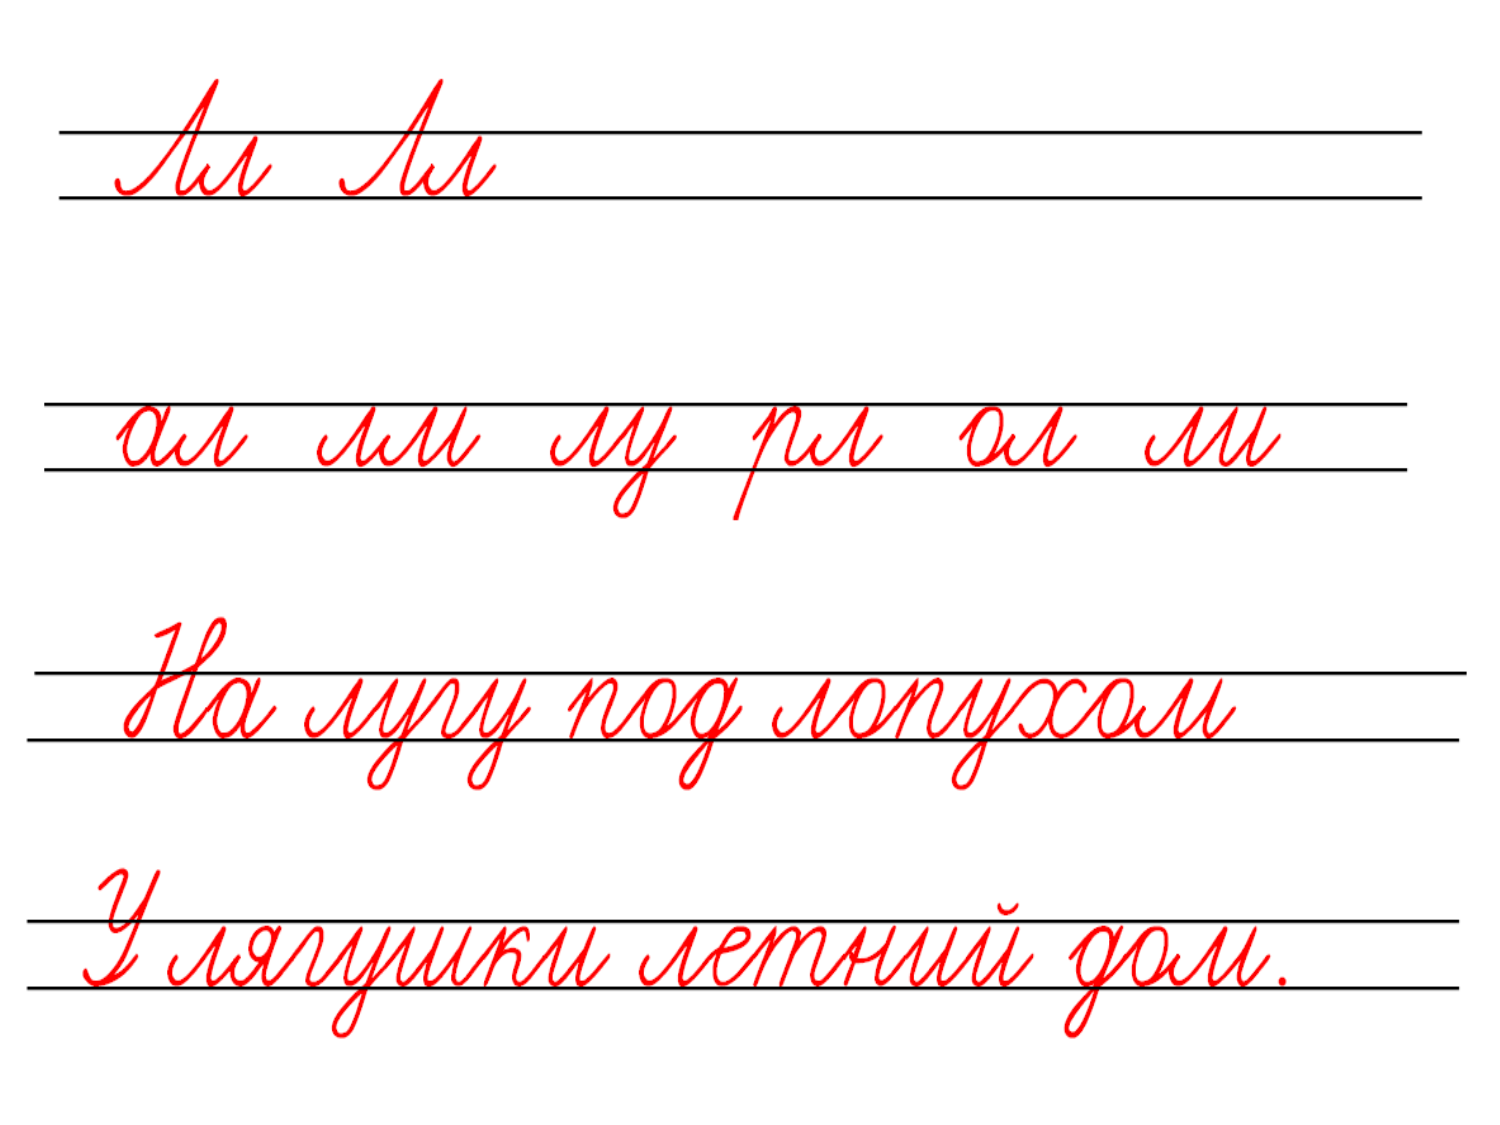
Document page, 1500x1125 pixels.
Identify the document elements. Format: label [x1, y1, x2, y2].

list [0, 0, 1500, 1125]
